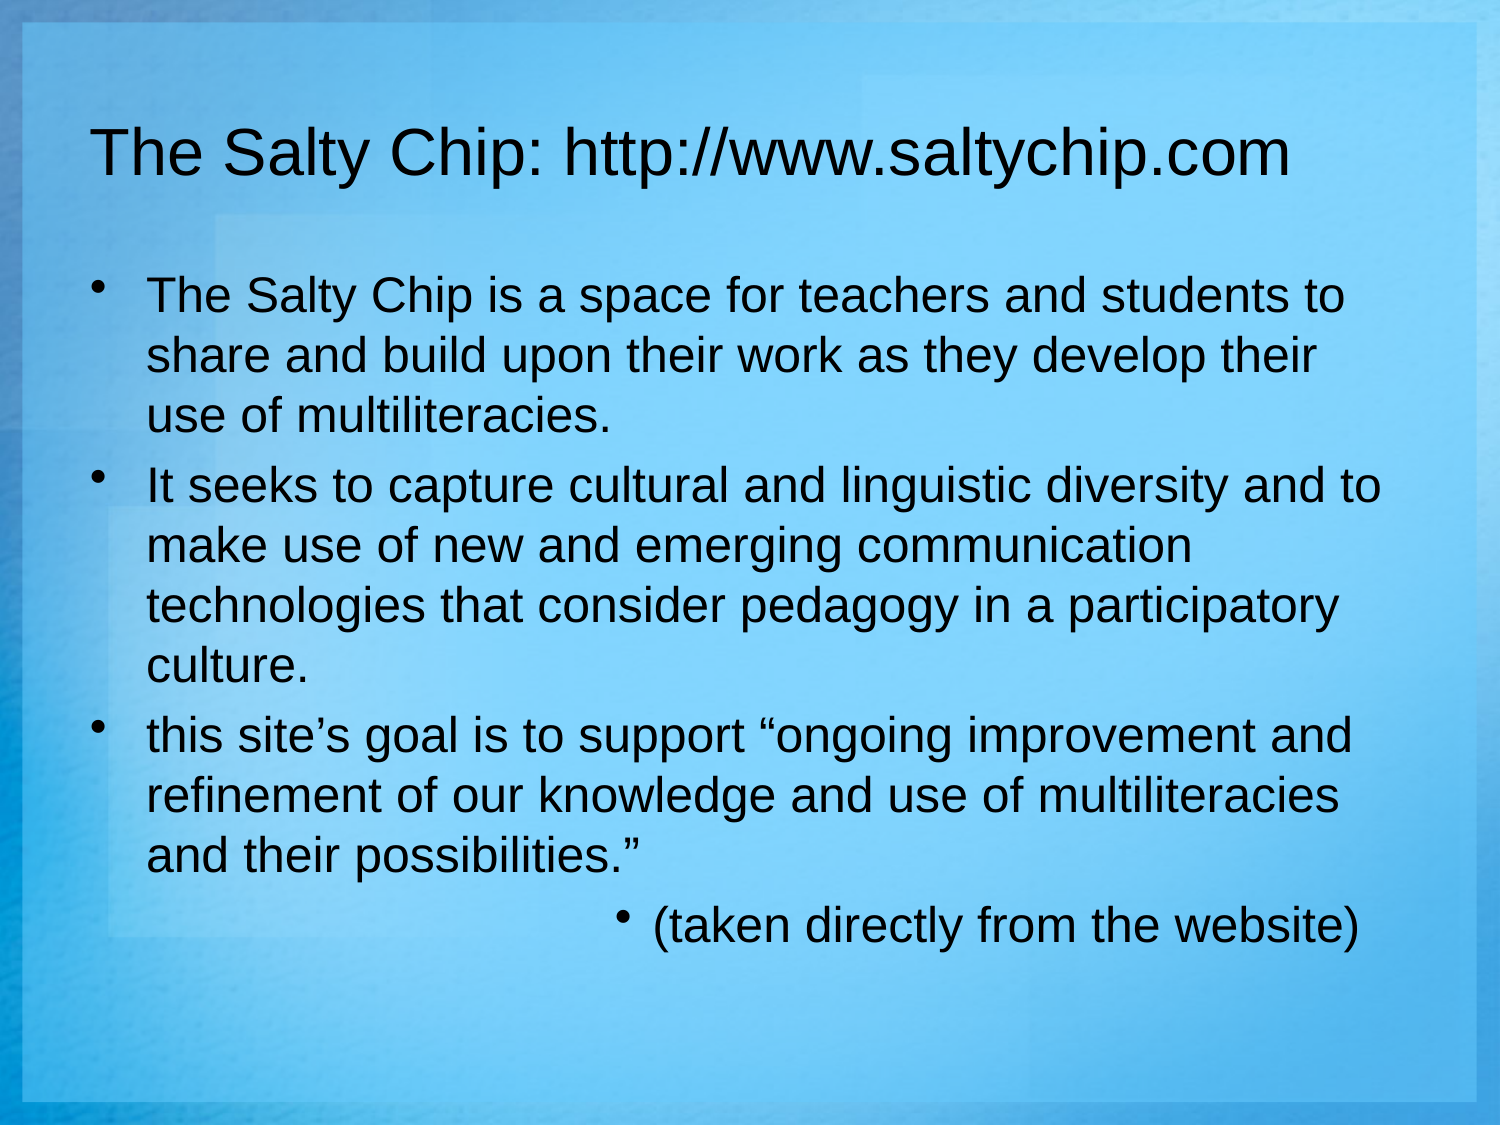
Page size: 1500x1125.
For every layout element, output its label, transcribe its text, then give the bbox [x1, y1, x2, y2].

title The Salty Chip: http://www.saltychip.com [74, 44, 1425, 197]
list The Salty Chip is a space for teachers and students to share and build upon their work as they develop their use of multiliteracies. It seeks to capture cultural and linguistic diversity and to make use of new and emerging communication technologies that consider pedagogy in a participatory culture. this site’s goal is to support “ongoing improvement and refinement of our knowledge and use of multiliteracies and their possibilities.” (taken directly from the website) [74, 255, 1425, 1006]
picture [0, 0, 1500, 1125]
